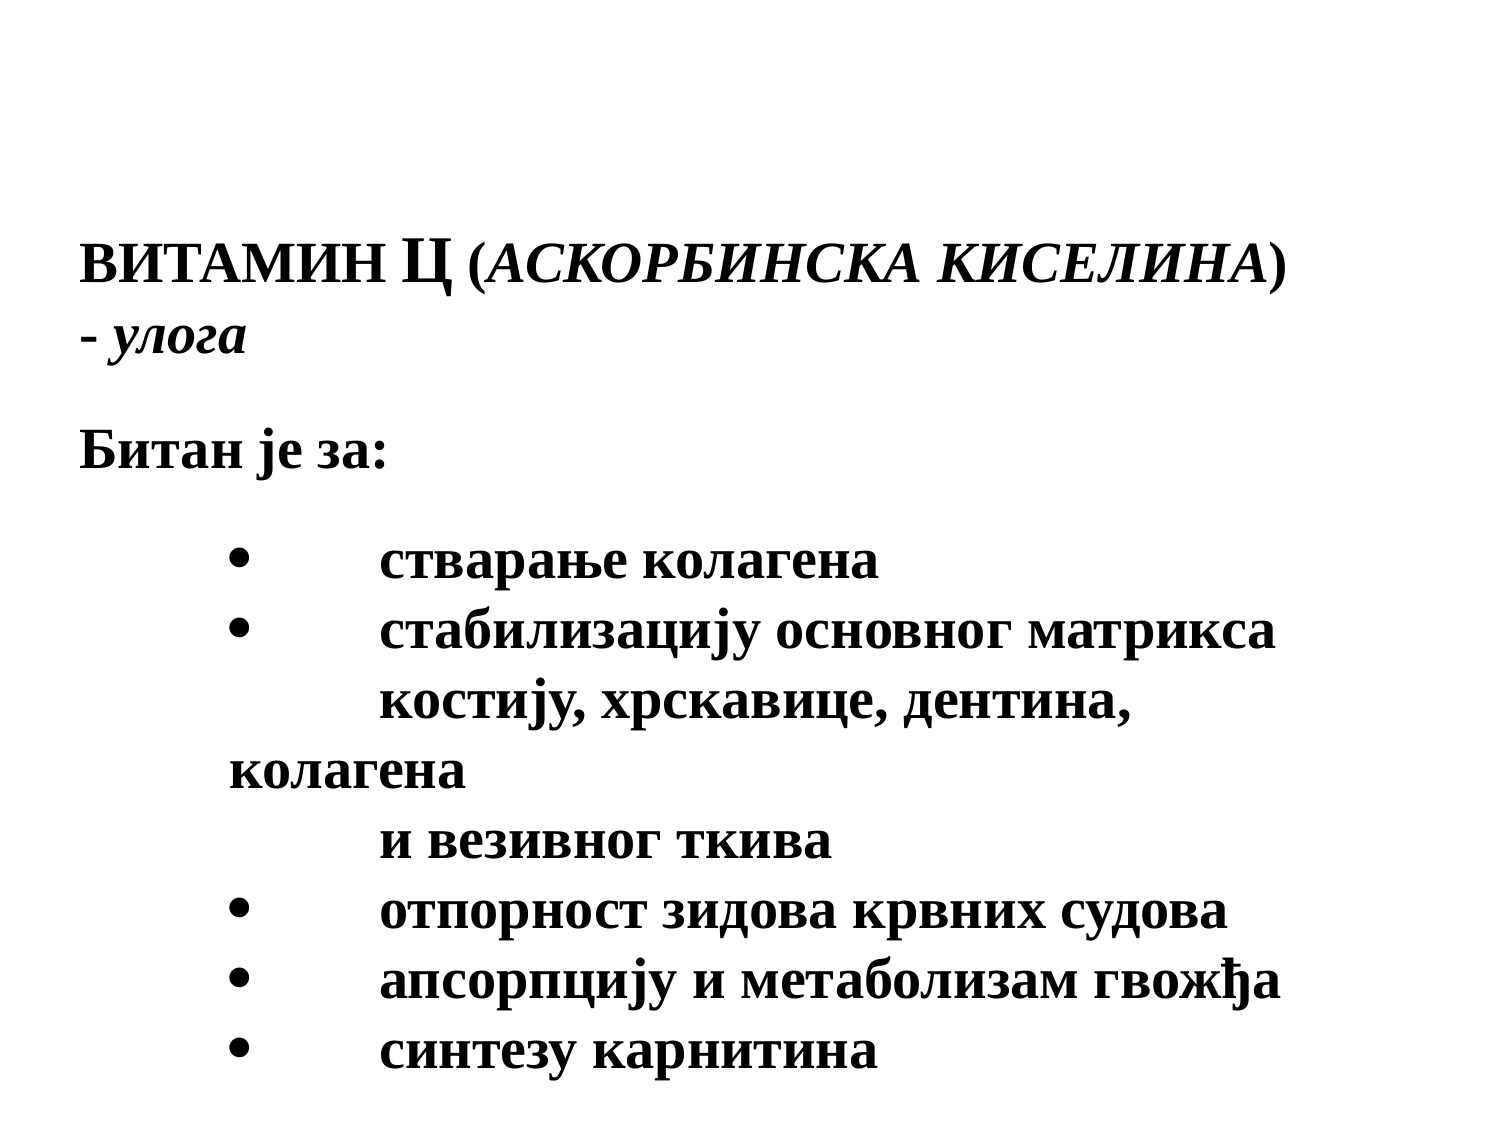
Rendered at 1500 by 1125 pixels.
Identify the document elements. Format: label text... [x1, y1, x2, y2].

text_box ВИТАМИН Ц (АСКОРБИНСКА КИСЕЛИНА) - улога Битан је за: · стварање колагена · стабилизацију основног матрикса костију, хрскавице, дентина, колагена и везивног ткива · отпорност зидова крвних судова · апсорпцију и метаболизам гвожђа · синтезу карнитина [64, 207, 1328, 1088]
